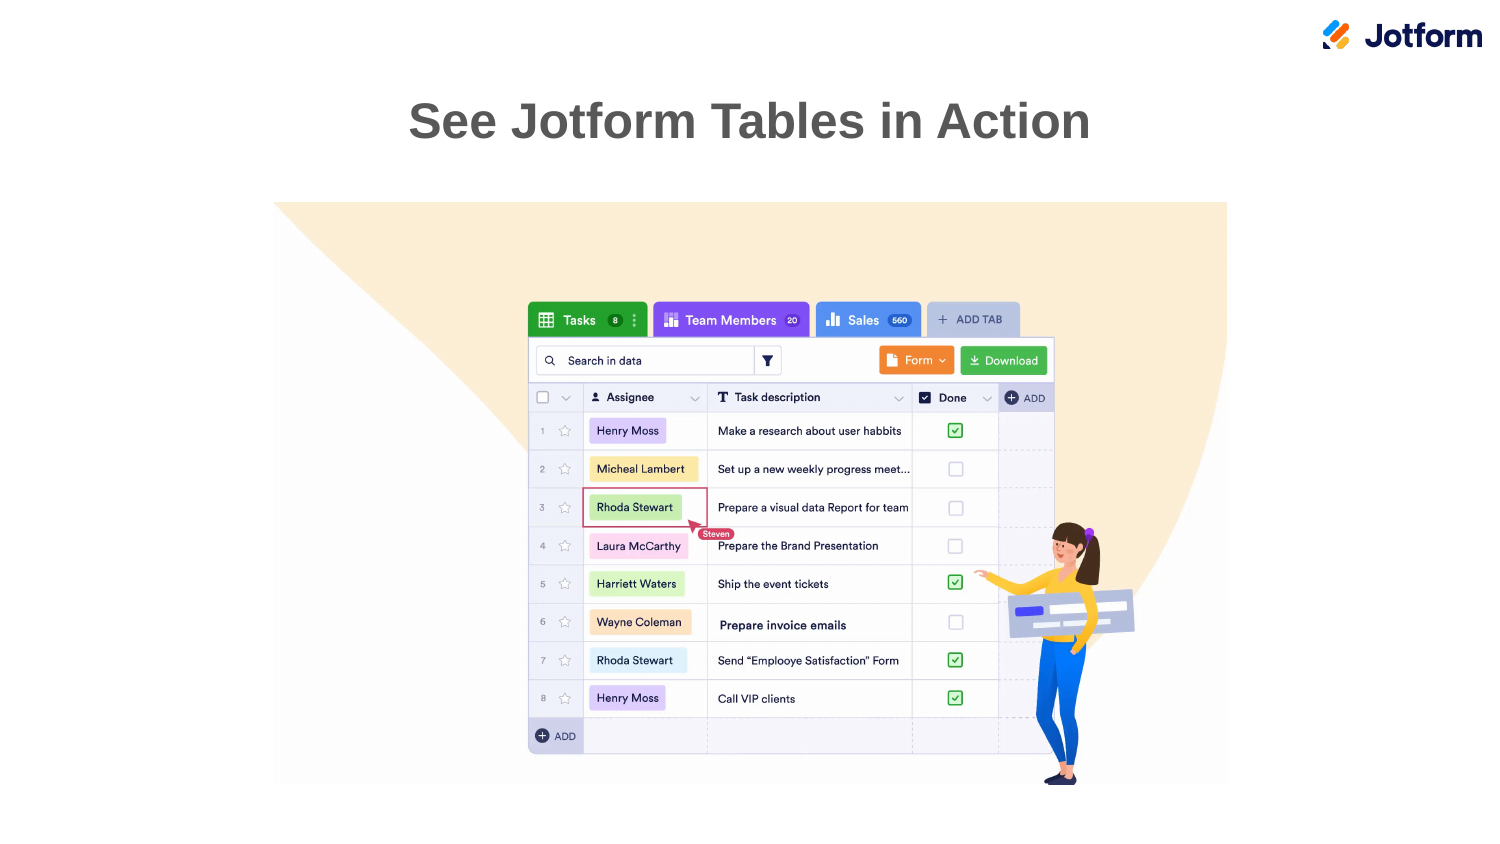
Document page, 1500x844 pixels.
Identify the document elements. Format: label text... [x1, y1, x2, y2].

picture [1323, 19, 1482, 49]
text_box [271, 201, 1229, 786]
text_box See Jotform Tables in Action [300, 73, 1199, 164]
